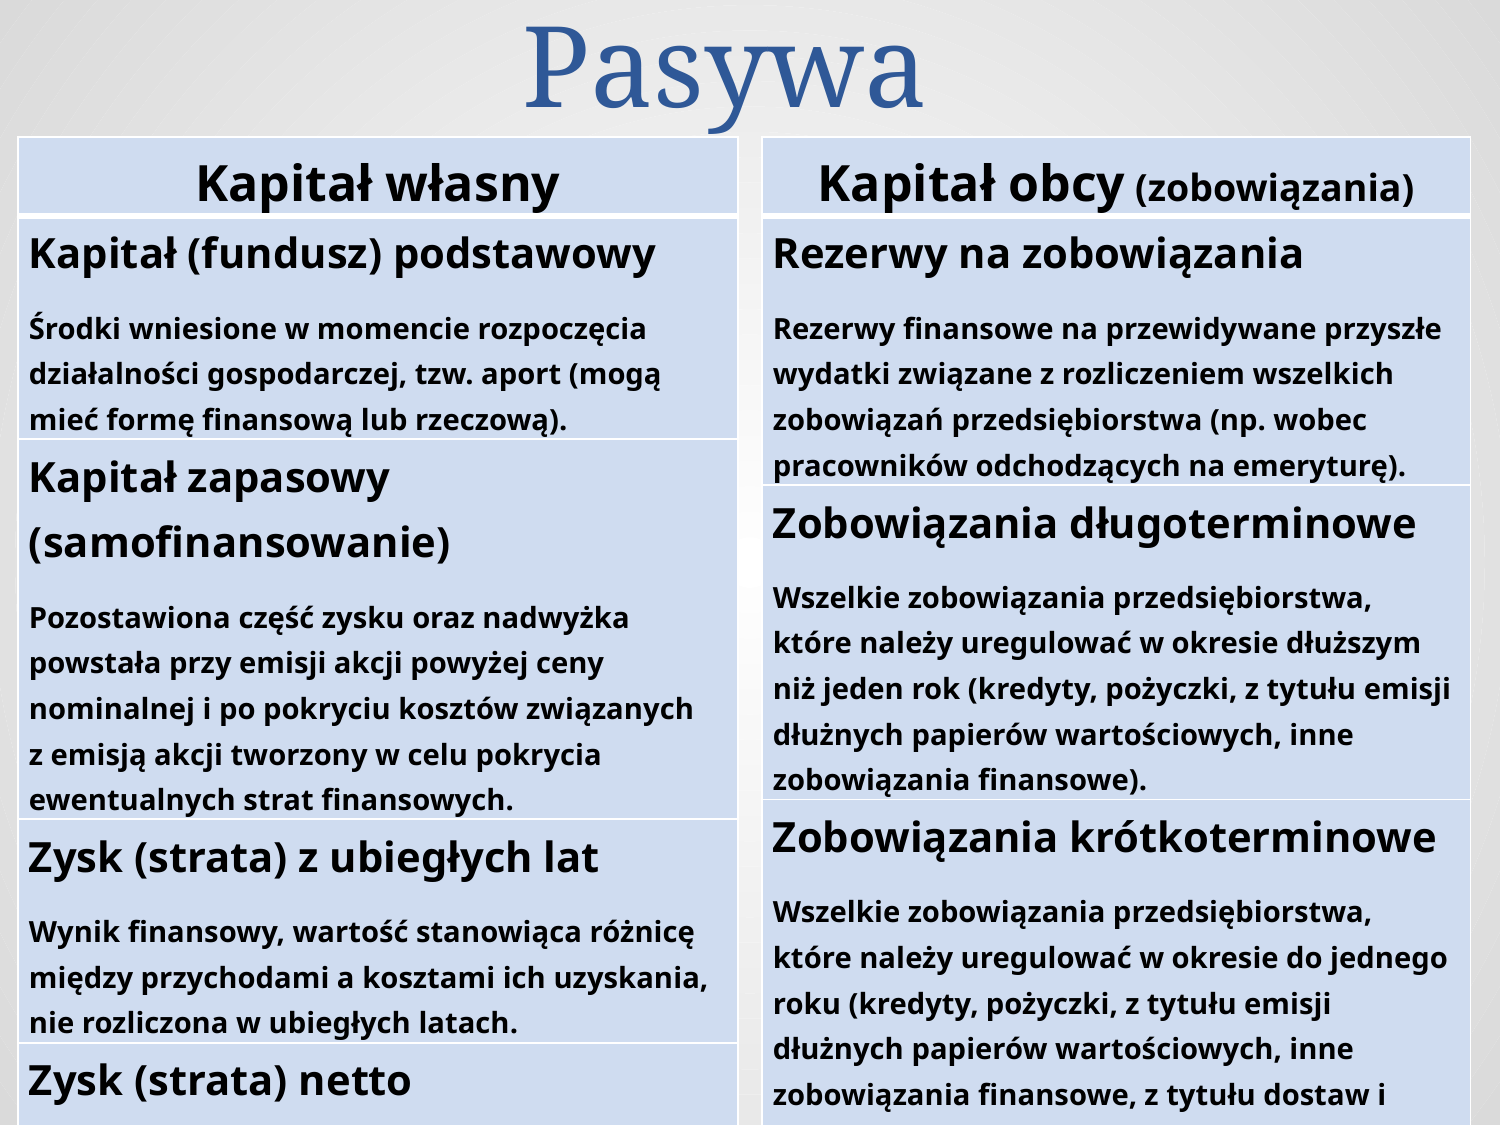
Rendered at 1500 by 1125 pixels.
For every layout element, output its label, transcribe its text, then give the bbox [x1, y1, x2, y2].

table_header Kapitał własny [19, 138, 737, 213]
table_cell Kapitał zapasowy (samofinansowanie) Pozostawiona część zysku oraz nadwyżka powstała przy emisji akcji powyżej ceny nominalnej i po pokryciu kosztów związanych z emisją akcji tworzony w celu pokrycia ewentualnych strat finansowych. [19, 440, 737, 818]
table_cell Rezerwy na zobowiązania Rezerwy finansowe na przewidywane przyszłe wydatki związane z rozliczeniem wszelkich zobowiązań przedsiębiorstwa (np. wobec pracowników odchodzących na emeryturę). [763, 219, 1470, 484]
table_cell Zysk (strata) netto Wynik finansowy uzyskany w danym okresie rozliczeniowym. [19, 1044, 737, 1125]
title Pasywa [64, 19, 1415, 138]
table_cell Kapitał (fundusz) podstawowy Środki wniesione w momencie rozpoczęcia działalności gospodarczej, tzw. aport (mogą mieć formę finansową lub rzeczową). [19, 219, 737, 438]
table_header Kapitał obcy (zobowiązania) [763, 138, 1470, 213]
table_cell Zysk (strata) z ubiegłych lat Wynik finansowy, wartość stanowiąca różnicę między przychodami a kosztami ich uzyskania, nie rozliczona w ubiegłych latach. [19, 820, 737, 1042]
table_cell Zobowiązania długoterminowe Wszelkie zobowiązania przedsiębiorstwa, które należy uregulować w okresie dłuższym niż jeden rok (kredyty, pożyczki, z tytułu emisji dłużnych papierów wartościowych, inne zobowiązania finansowe). [763, 486, 1470, 799]
table_cell Zobowiązania krótkoterminowe Wszelkie zobowiązania przedsiębiorstwa, które należy uregulować w okresie do jednego roku (kredyty, pożyczki, z tytułu emisji dłużnych papierów wartościowych, inne zobowiązania finansowe, z tytułu dostaw i usług, z tytułu wynagrodzeń itp.). [763, 800, 1470, 1125]
